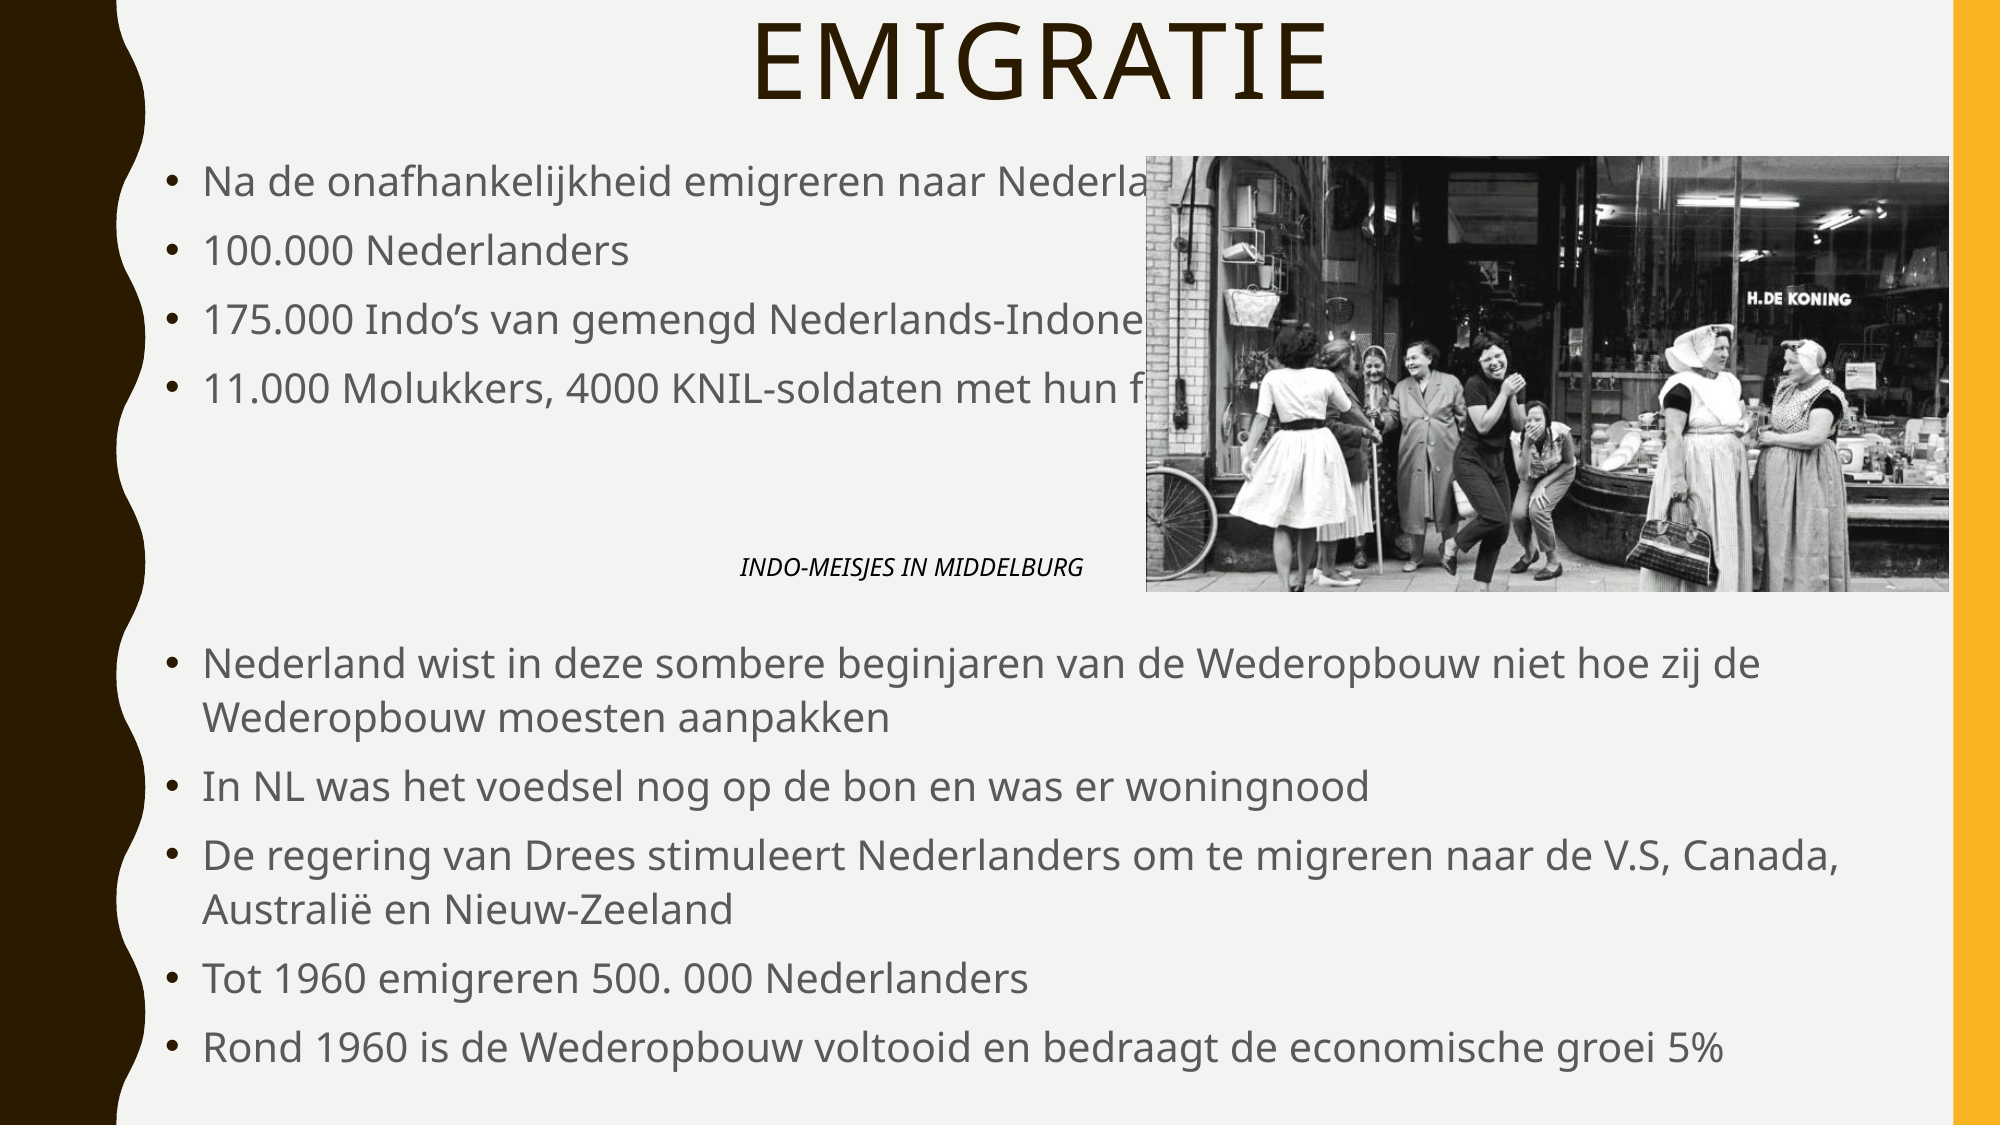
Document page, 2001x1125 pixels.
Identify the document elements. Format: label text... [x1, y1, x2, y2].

picture [1146, 156, 1949, 592]
text_box INDO-MEISJES IN MIDDELBURG [725, 544, 1103, 589]
list Na de onafhankelijkheid emigreren naar Nederland: 100.000 Nederlanders 175.000 Indo’s van gemengd Nederlands-Indonesische afkomst 11.000 Molukkers, 4000 KNIL-soldaten met hun familie Nederland wist in deze sombere beginjaren van de Wederopbouw niet hoe zij de Wederopbouw moesten aanpakken In NL was het voedsel nog op de bon en was er woningnood De regering van Drees stimuleert Nederlanders om te migreren naar de V.S, Canada, Australië en Nieuw-Zeeland Tot 1960 emigreren 500. 000 Nederlanders Rond 1960 is de Wederopbouw voltooid en bedraagt de economische groei 5% [150, 143, 1949, 1125]
title EMIGRATIE [205, 0, 1875, 143]
